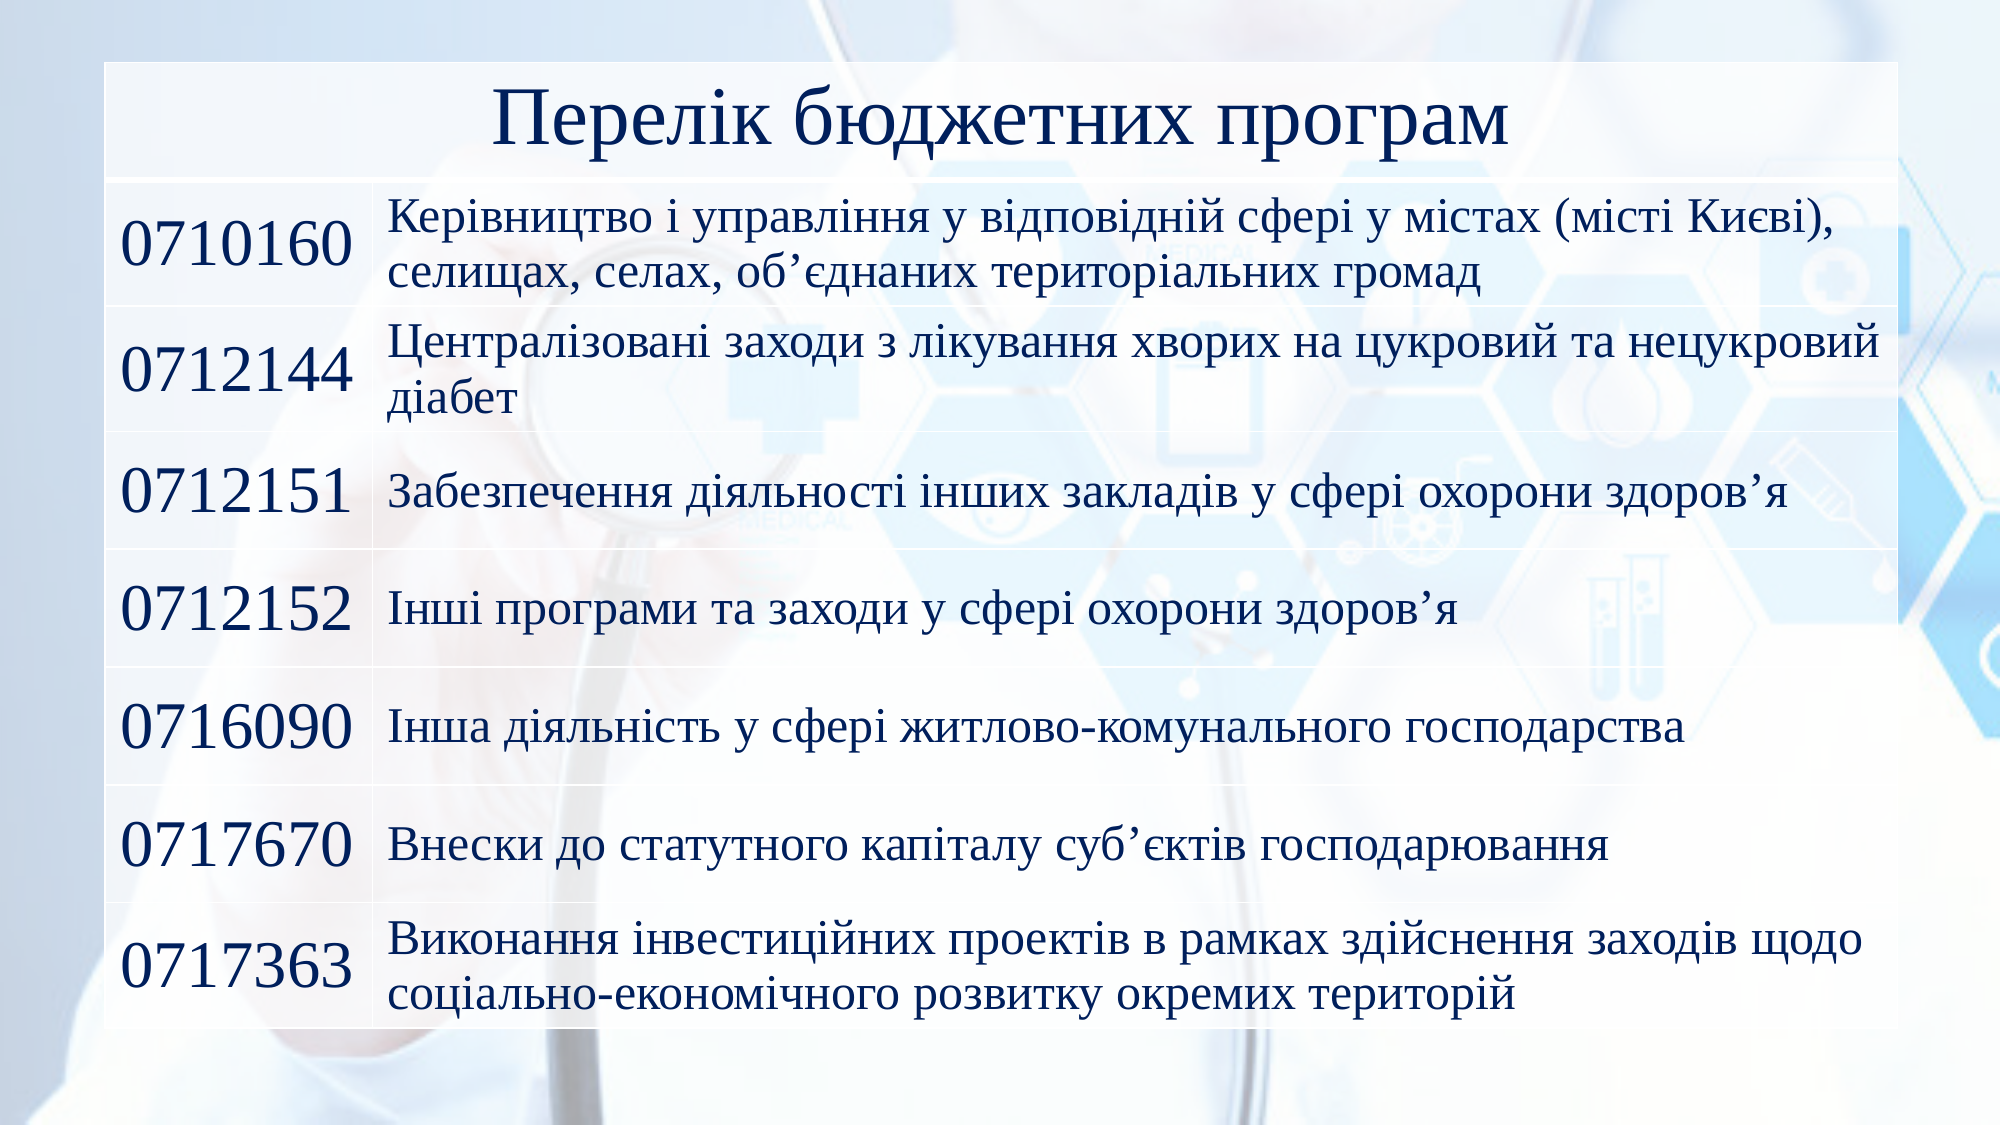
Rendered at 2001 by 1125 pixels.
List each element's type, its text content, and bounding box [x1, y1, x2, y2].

table_cell 0712144 [106, 307, 372, 431]
table_cell 0712152 [106, 550, 372, 666]
table_cell Централізовані заходи з лікування хворих на цукровий та нецукровий діабет [373, 307, 1897, 431]
table_cell Внески до статутного капіталу суб’єктів господарювання [373, 786, 1897, 902]
table_cell Інша діяльність у сфері житлово-комунального господарства [373, 668, 1897, 784]
table_cell Керівництво і управління у відповідній сфері у містах (місті Києві), селищах, селах, об’єднаних територіальних громад [373, 183, 1897, 305]
table_header Перелік бюджетних програм [106, 63, 1897, 177]
table_cell Забезпечення діяльності інших закладів у сфері охорони здоров’я [373, 432, 1897, 548]
table_cell 0716090 [106, 668, 372, 784]
table_cell 0710160 [106, 183, 372, 305]
table_cell 0717670 [106, 786, 372, 902]
table_cell Виконання інвестиційних проектів в рамках здійснення заходів щодо соціально-економічного розвитку окремих територій [373, 903, 1897, 1027]
table_cell 0717363 [106, 903, 372, 1027]
table_cell Інші програми та заходи у сфері охорони здоров’я [373, 550, 1897, 666]
table_cell 0712151 [106, 432, 372, 548]
